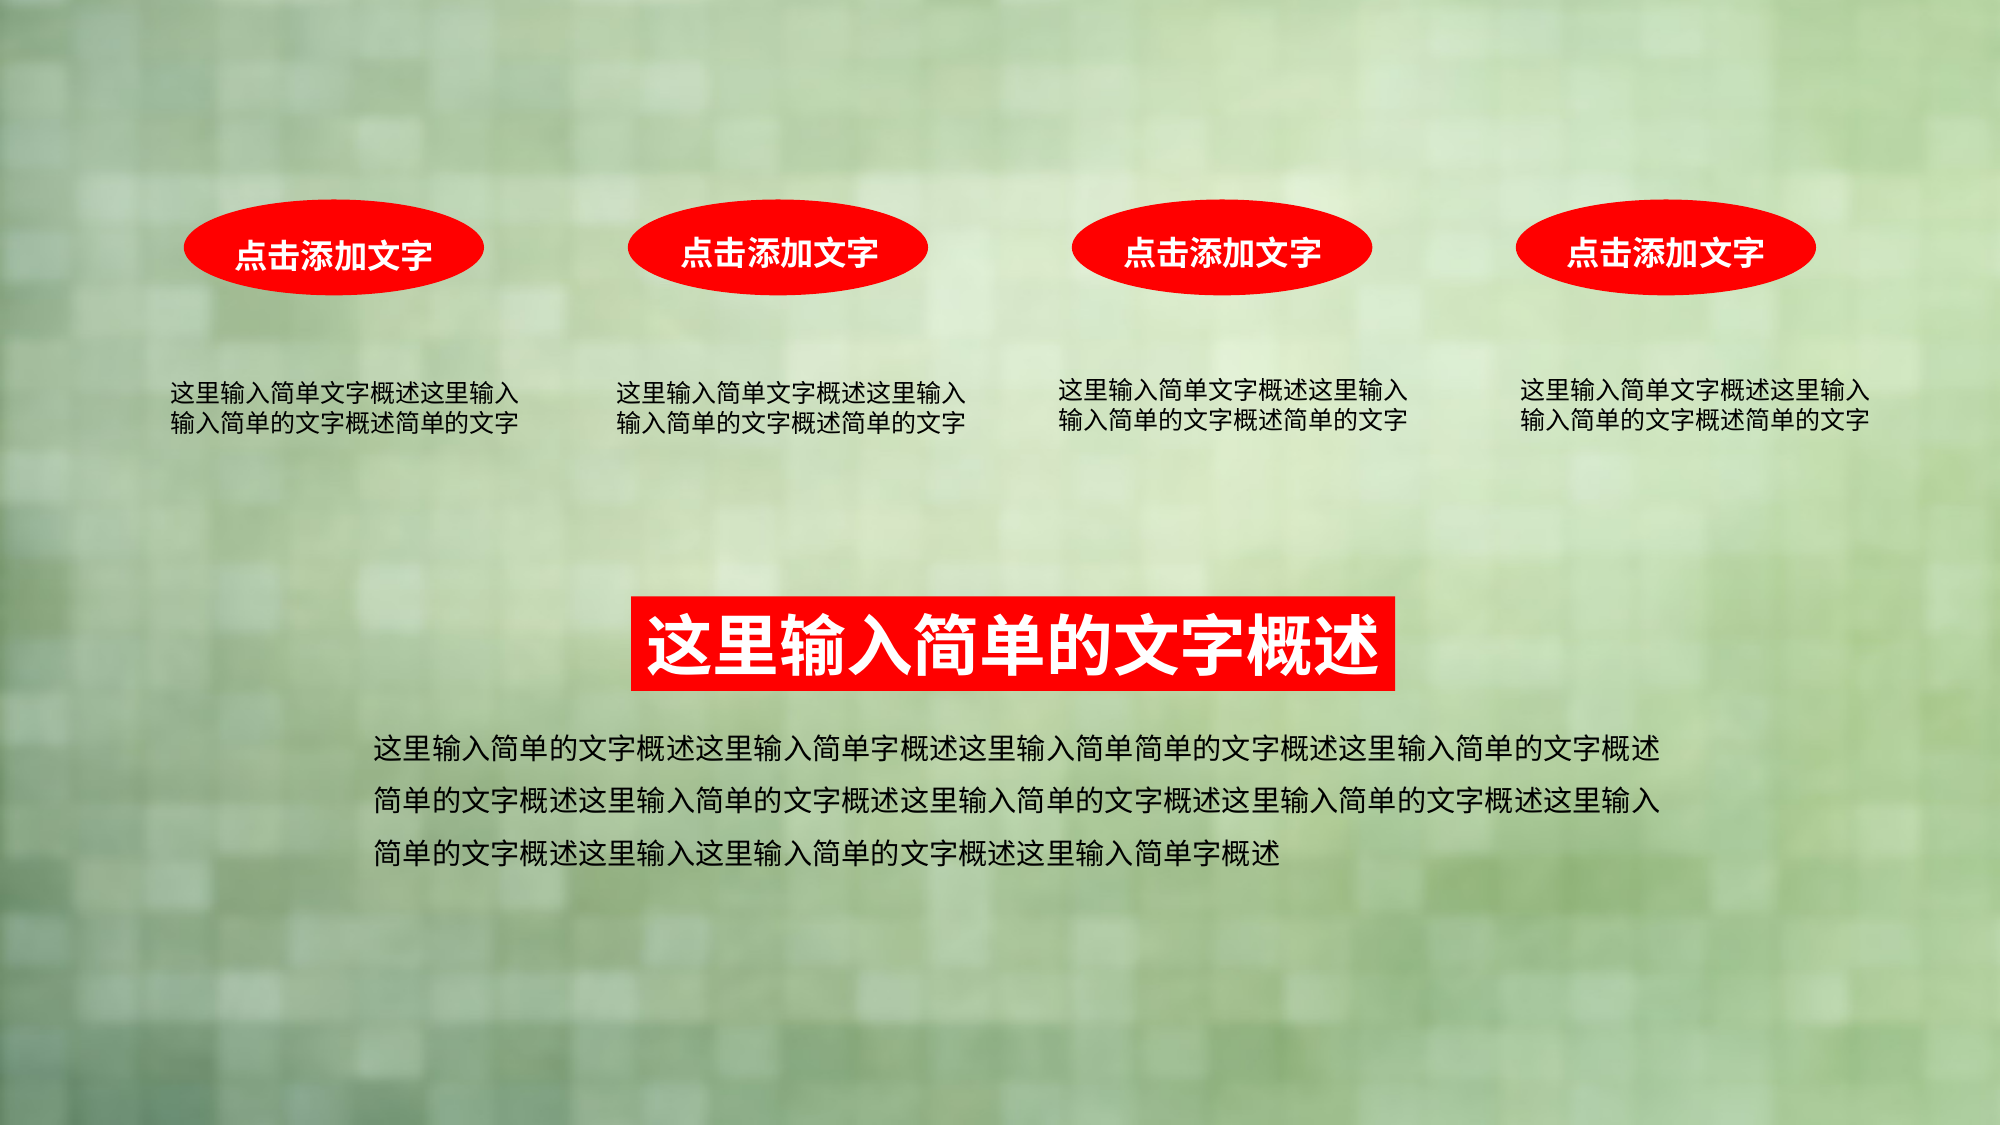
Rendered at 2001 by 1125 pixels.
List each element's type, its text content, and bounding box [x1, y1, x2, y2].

text_box 这里输入简单的文字概述 [631, 596, 1396, 691]
text_box [1158, 199, 1286, 204]
text_box [1807, 231, 1817, 264]
text_box 这里输入简单文字概述这里输入 输入简单的文字概述简单的文字 [155, 369, 602, 445]
text_box [714, 199, 842, 204]
text_box [667, 280, 888, 296]
text_box [922, 234, 929, 261]
text_box 这里输入简单文字概述这里输入 输入简单的文字概述简单的文字 [1505, 367, 1963, 443]
text_box 点击添加文字 [639, 204, 922, 280]
text_box [1071, 230, 1082, 265]
text_box 点击添加文字 [1525, 204, 1807, 280]
text_box [1111, 280, 1333, 296]
text_box [627, 229, 639, 266]
text_box [1555, 280, 1776, 296]
text_box 这里输入简单文字概述这里输入 输入简单的文字概述简单的文字 [1043, 367, 1501, 443]
picture [0, 0, 2000, 1125]
text_box [233, 283, 435, 296]
text_box [475, 231, 485, 264]
text_box [183, 230, 193, 264]
text_box 这里输入简单文字概述这里输入 输入简单的文字概述简单的文字 [602, 369, 1059, 445]
text_box [253, 199, 415, 207]
text_box 这里输入简单的文字概述这里输入简单字概述这里输入简单简单的文字概述这里输入简单的文字概述简单的文字概述这里输入简单的文字概述这里输入简单的文字概述这里输入简单的文字概述这里输入简单的文字概述这里输入这里输入简单的文字概述这里输入简单字概述 [359, 705, 1679, 878]
text_box 点击添加文字 [1082, 204, 1364, 280]
text_box [1364, 231, 1373, 264]
text_box [1515, 230, 1525, 264]
text_box 点击添加文字 [193, 207, 475, 283]
text_box [1602, 199, 1730, 204]
